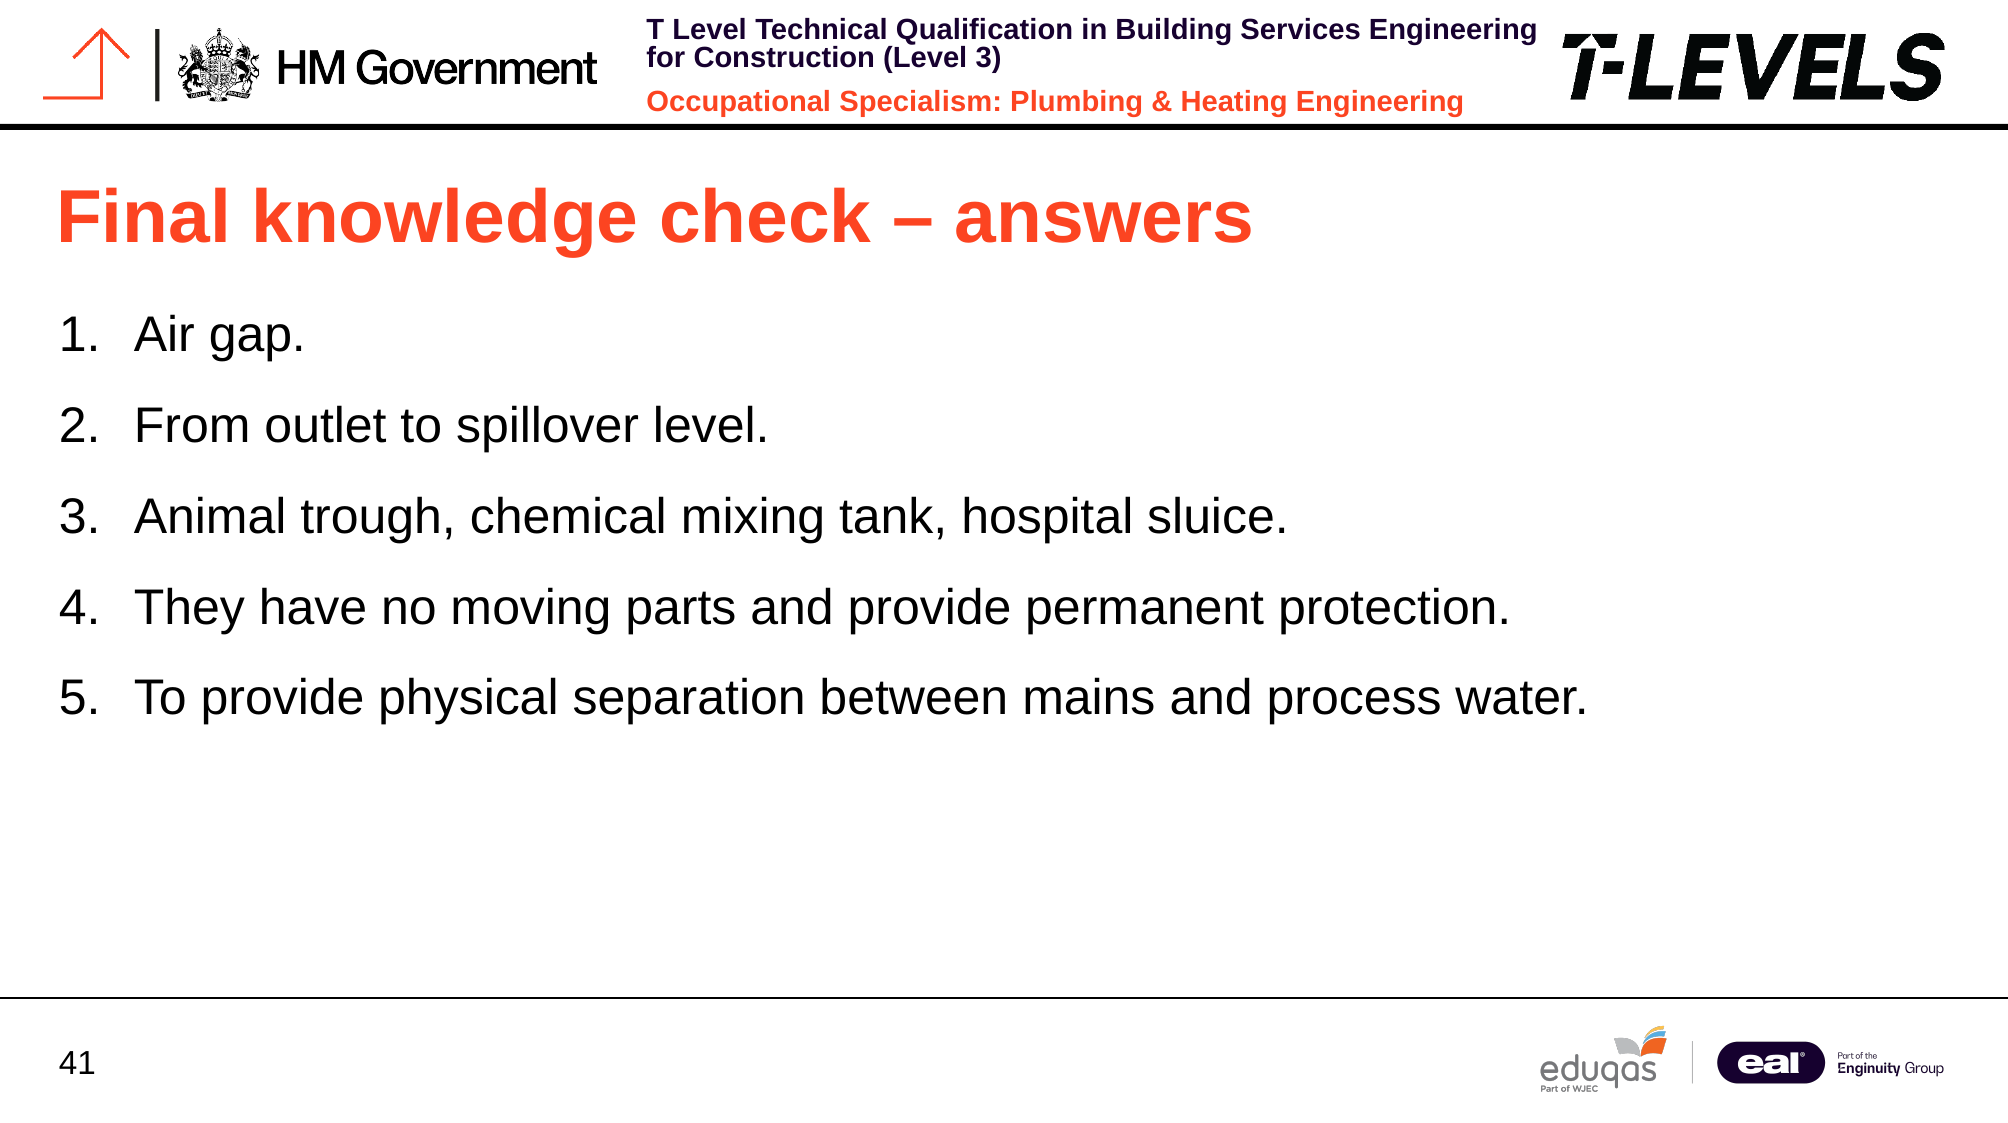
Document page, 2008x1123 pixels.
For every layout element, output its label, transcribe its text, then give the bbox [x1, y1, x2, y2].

title Final knowledge check – answers [41, 111, 1949, 314]
picture [1543, 25, 1964, 108]
picture [155, 28, 597, 102]
list Air gap. From outlet to spillover level. Animal trough, chemical mixing tank, hospital sluice. They have no moving parts and provide permanent protection. To provide physical separation between mains and process water. [59, 295, 1949, 975]
picture [1535, 1021, 1949, 1097]
picture [38, 27, 136, 100]
